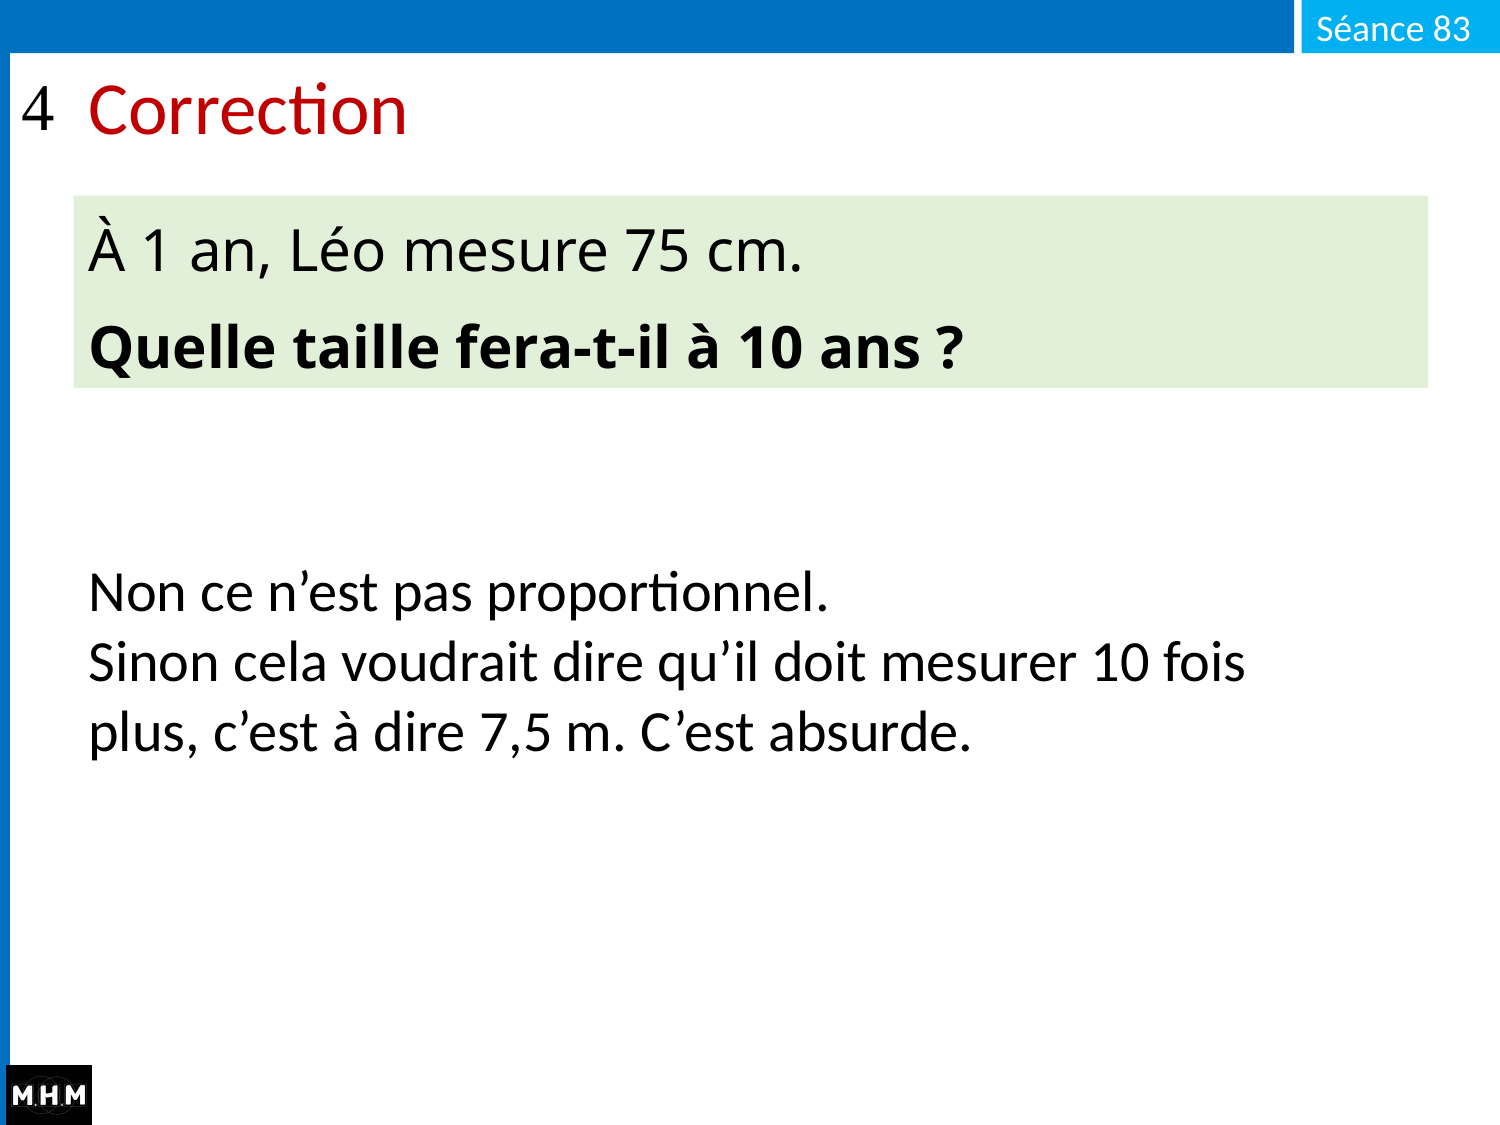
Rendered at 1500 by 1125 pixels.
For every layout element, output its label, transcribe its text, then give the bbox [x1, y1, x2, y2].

text_box À 1 an, Léo mesure 75 cm. Quelle taille fera-t-il à 10 ans ? [73, 195, 1429, 388]
text_box Non ce n’est pas proportionnel. Sinon cela voudrait dire qu’il doit mesurer 10 fois plus, c’est à dire 7,5 m. C’est absurde. [73, 515, 1368, 801]
title Correction [73, 42, 1368, 167]
picture [6, 1065, 92, 1125]
